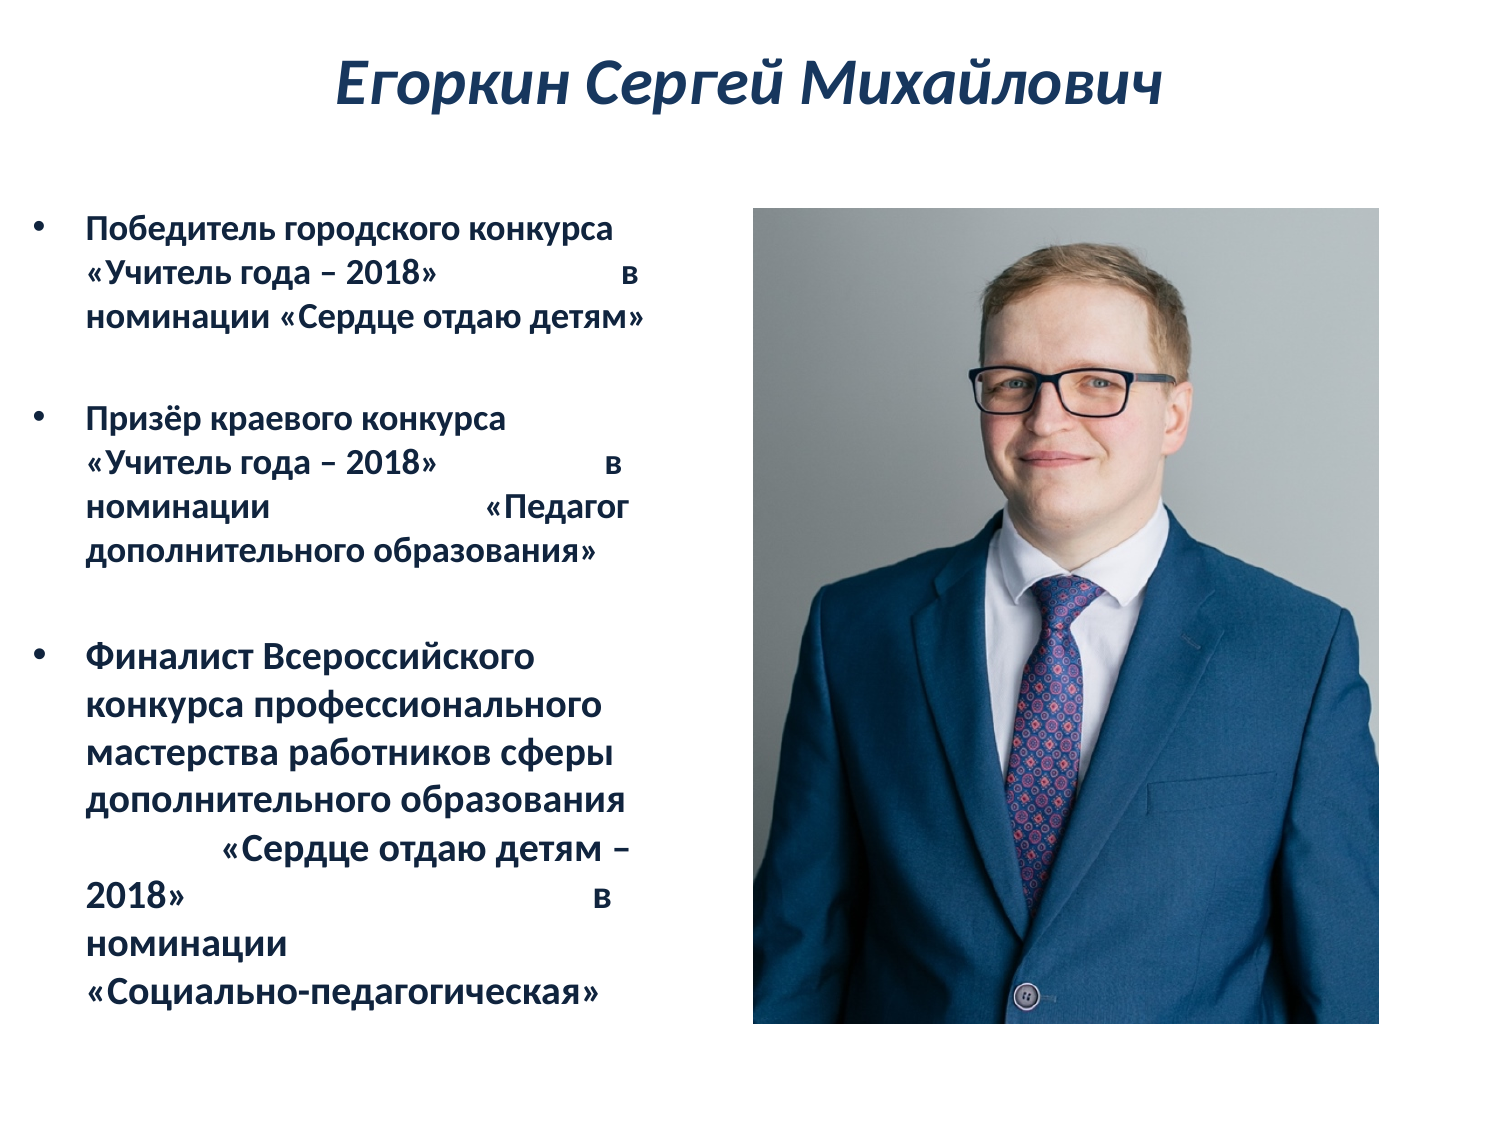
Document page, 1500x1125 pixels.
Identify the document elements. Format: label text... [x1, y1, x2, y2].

text_box Егоркин Сергей Михайлович [0, 30, 1500, 126]
list Победитель городского конкурса «Учитель года – 2018» в номинации «Сердце отдаю детям» Призёр краевого конкурса «Учитель года – 2018» в номинации «Педагог дополнительного образования» Финалист Всероссийского конкурса профессионального мастерства работников сферы дополнительного образования «Сердце отдаю детям – 2018» в номинации «Социально-педагогическая» [17, 196, 668, 1121]
picture [752, 207, 1380, 1024]
